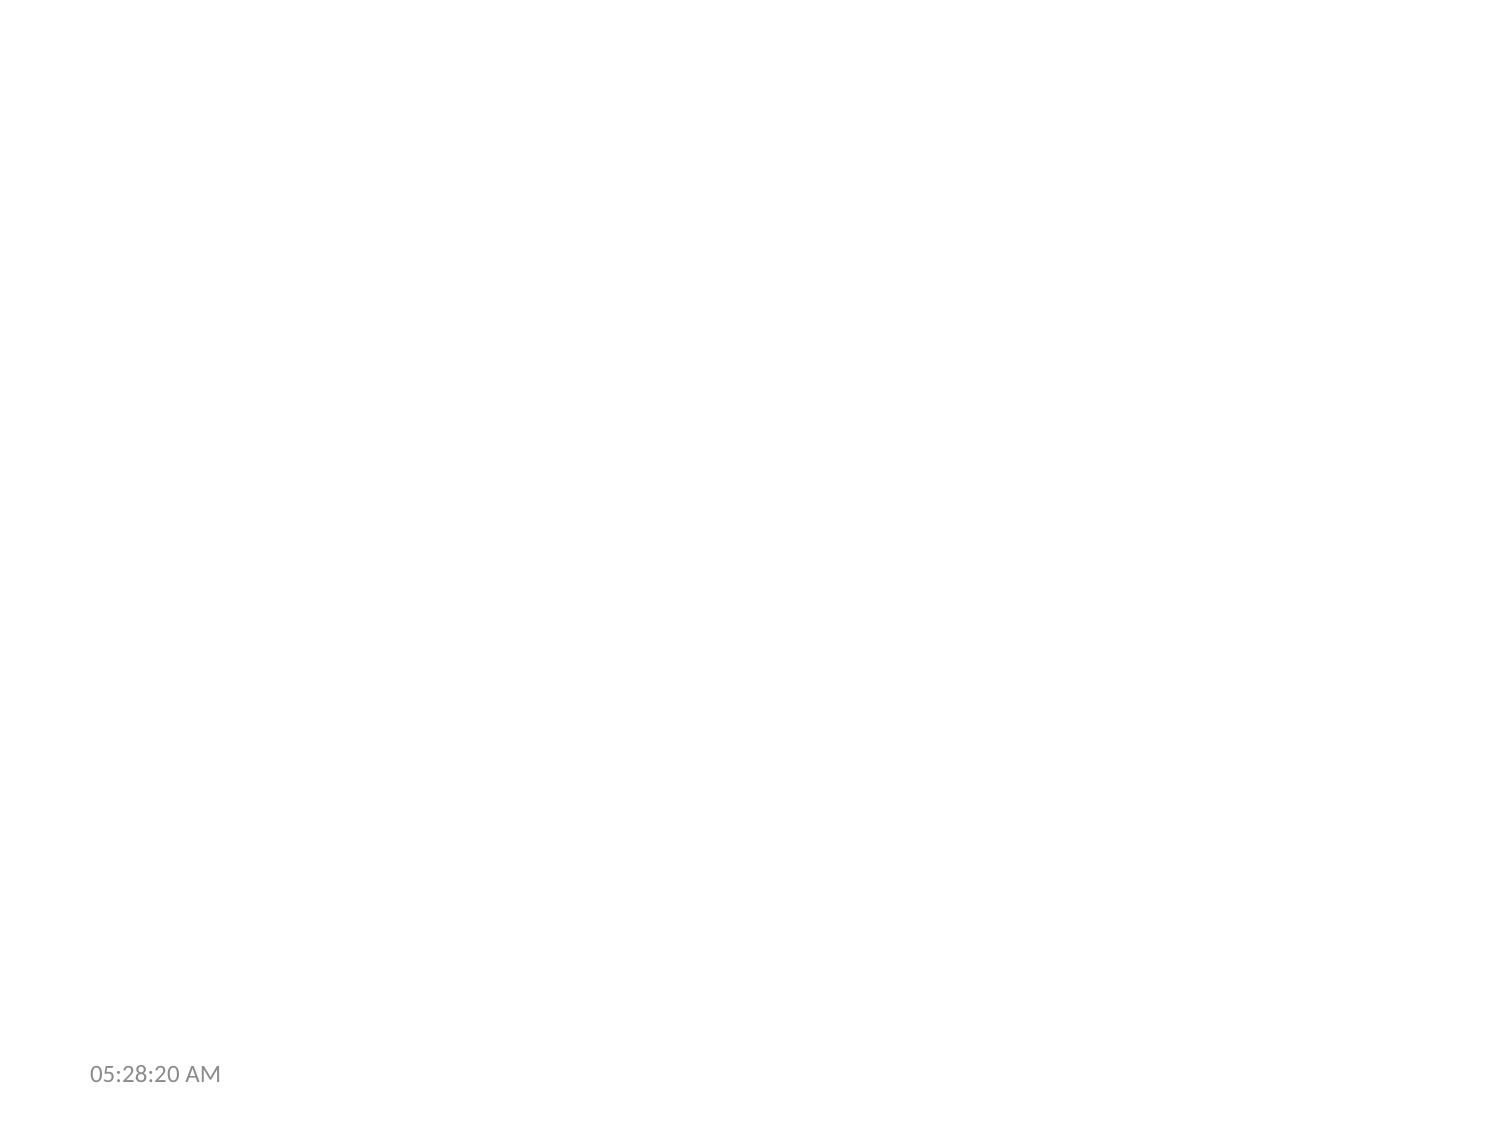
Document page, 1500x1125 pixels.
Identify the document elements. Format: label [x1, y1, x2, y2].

slide_number [75, 1042, 425, 1103]
